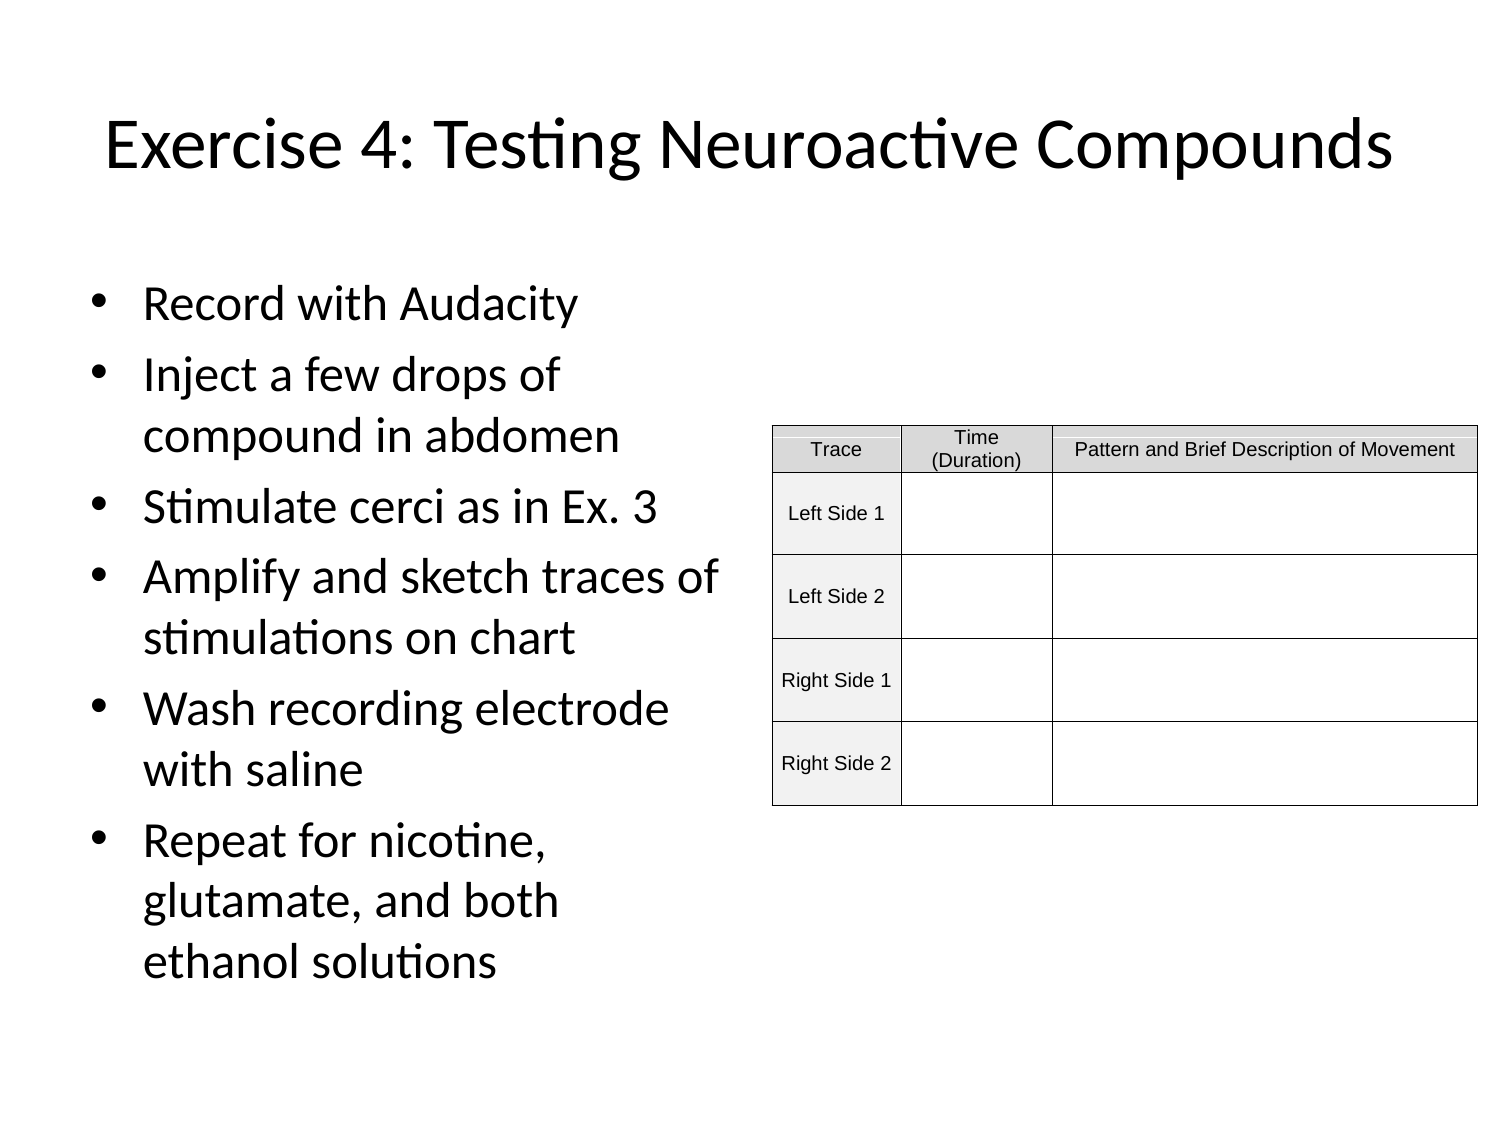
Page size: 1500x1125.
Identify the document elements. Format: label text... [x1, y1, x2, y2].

list Record with Audacity Inject a few drops of compound in abdomen Stimulate cerci as in Ex. 3 Amplify and sketch traces of stimulations on chart Wash recording electrode with saline Repeat for nicotine, glutamate, and both ethanol solutions [75, 262, 738, 1005]
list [762, 424, 1480, 830]
title Exercise 4: Testing Neuroactive Compounds [75, 45, 1425, 233]
